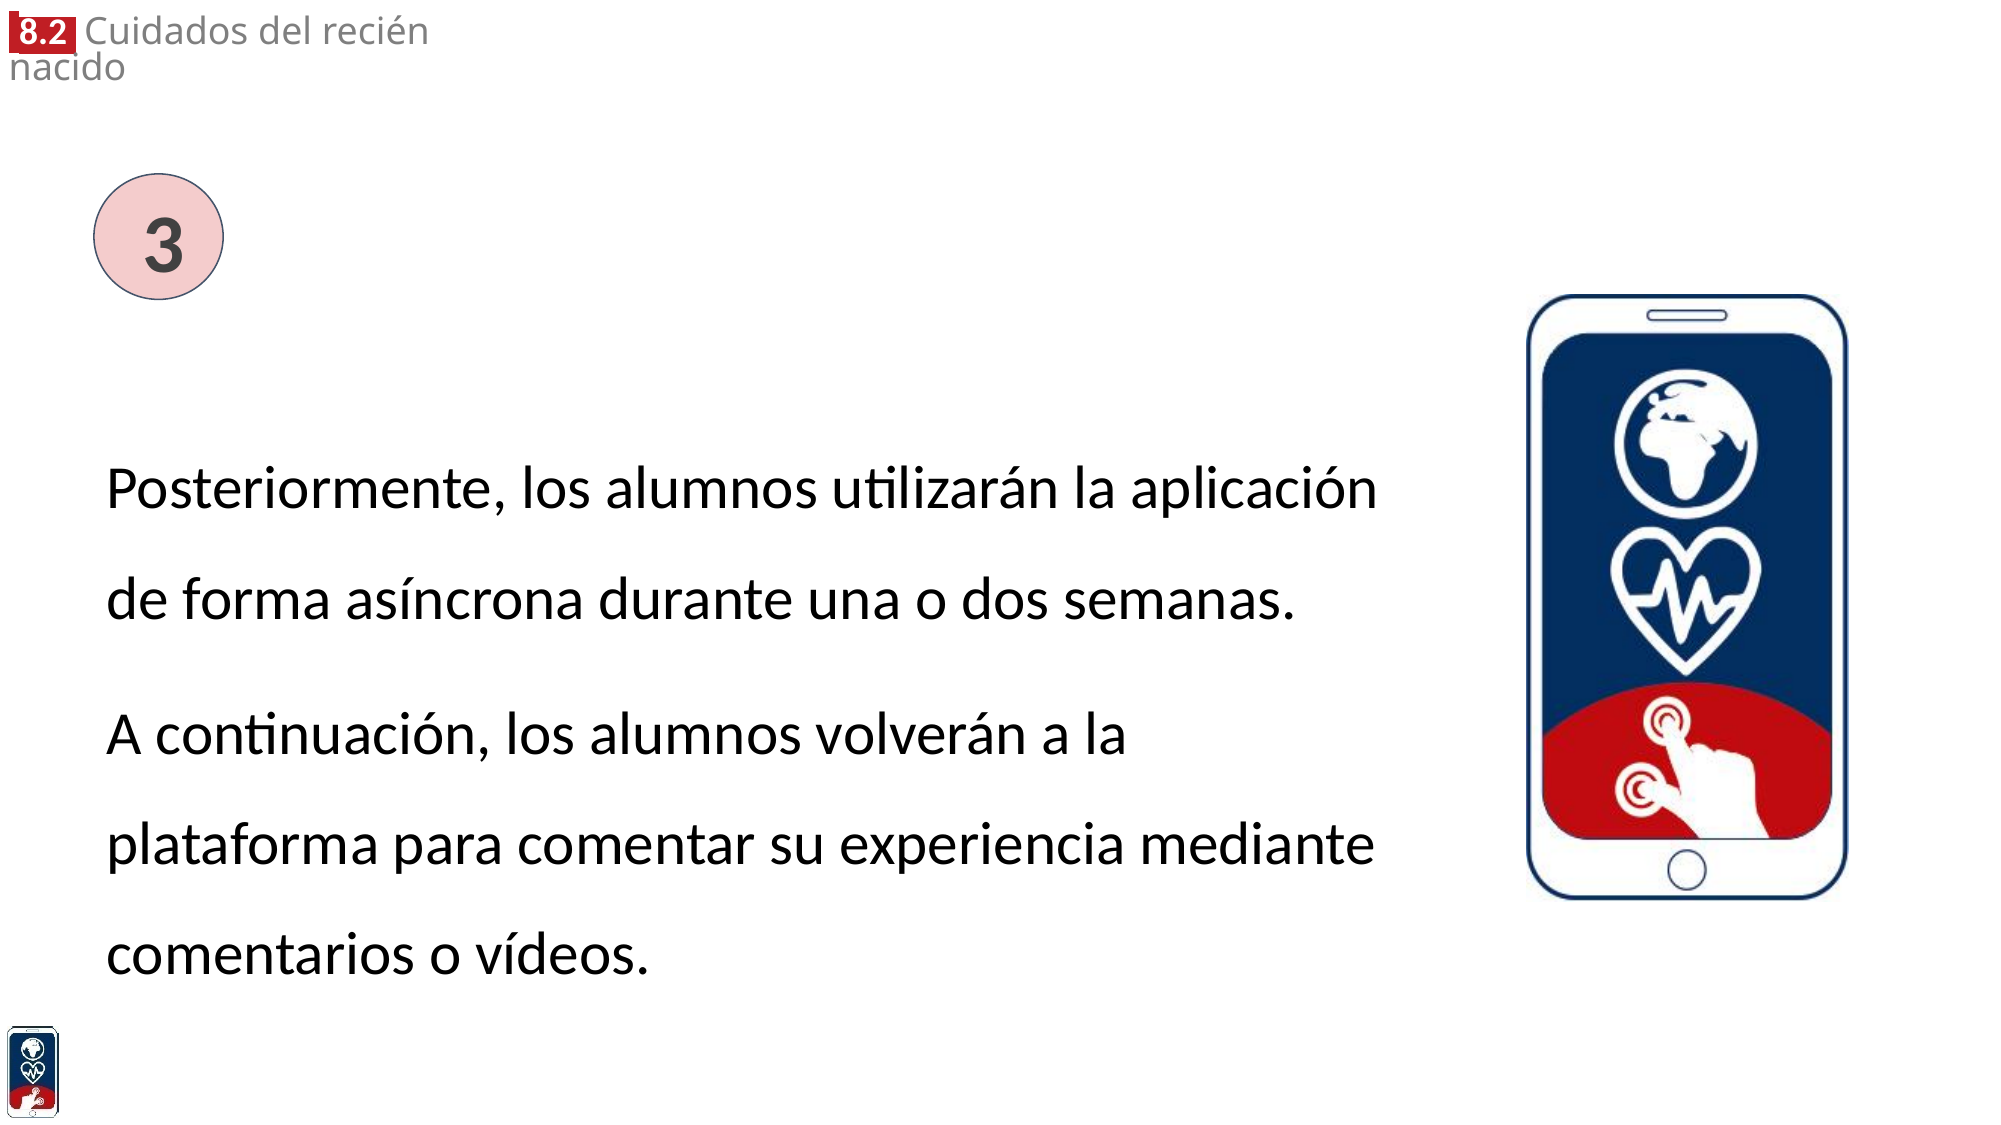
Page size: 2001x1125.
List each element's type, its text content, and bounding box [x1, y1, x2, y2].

picture [1526, 294, 1849, 902]
text_box [93, 181, 127, 292]
list Posteriormente, los alumnos utilizarán la aplicación de forma asíncrona durante una o dos semanas. A continuación, los alumnos volverán a la plataforma para comentar su experiencia mediante comentarios o vídeos. [91, 403, 1420, 1051]
picture [7, 1026, 59, 1118]
text_box 3 [127, 173, 236, 304]
